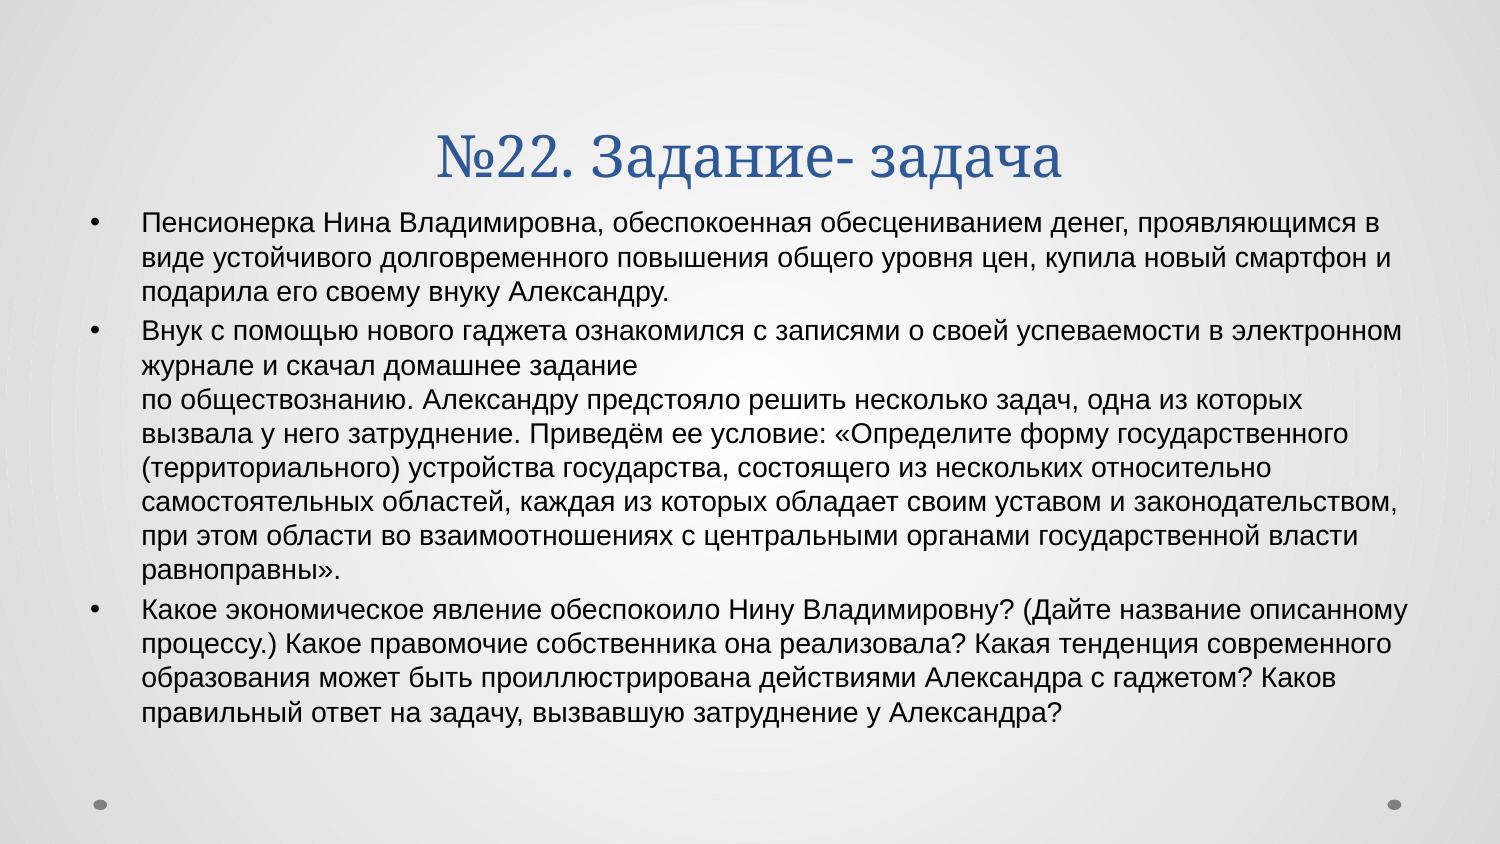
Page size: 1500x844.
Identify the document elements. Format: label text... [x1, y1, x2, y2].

title №22. Задание- задача [75, 0, 1425, 196]
list Пенсионерка Нина Владимировна, обеспокоенная обесцениванием денег, проявляющимся в виде устойчивого долговременного повышения общего уровня цен, купила новый смартфон и подарила его своему внуку Александру. Внук с помощью нового гаджета ознакомился с записями о своей успеваемости в электронном журнале и скачал домашнее задание по обществознанию. Александру предстояло решить несколько задач, одна из которых вызвала у него затруднение. Приведём ее условие: «Определите форму государственного (территориального) устройства государства, состоящего из нескольких относительно самостоятельных областей, каждая из которых обладает своим уставом и законодательством, при этом области во взаимоотношениях с центральными органами государственной власти равноправны». Какое экономическое явление обеспокоило Нину Владимировну? (Дайте название описанному процессу.) Какое правомочие собственника она реализовала? Какая тенденция современного образования может быть проиллюстрирована действиями Александра с гаджетом? Каков правильный ответ на задачу, вызвавшую затруднение у Александра? [75, 196, 1425, 754]
